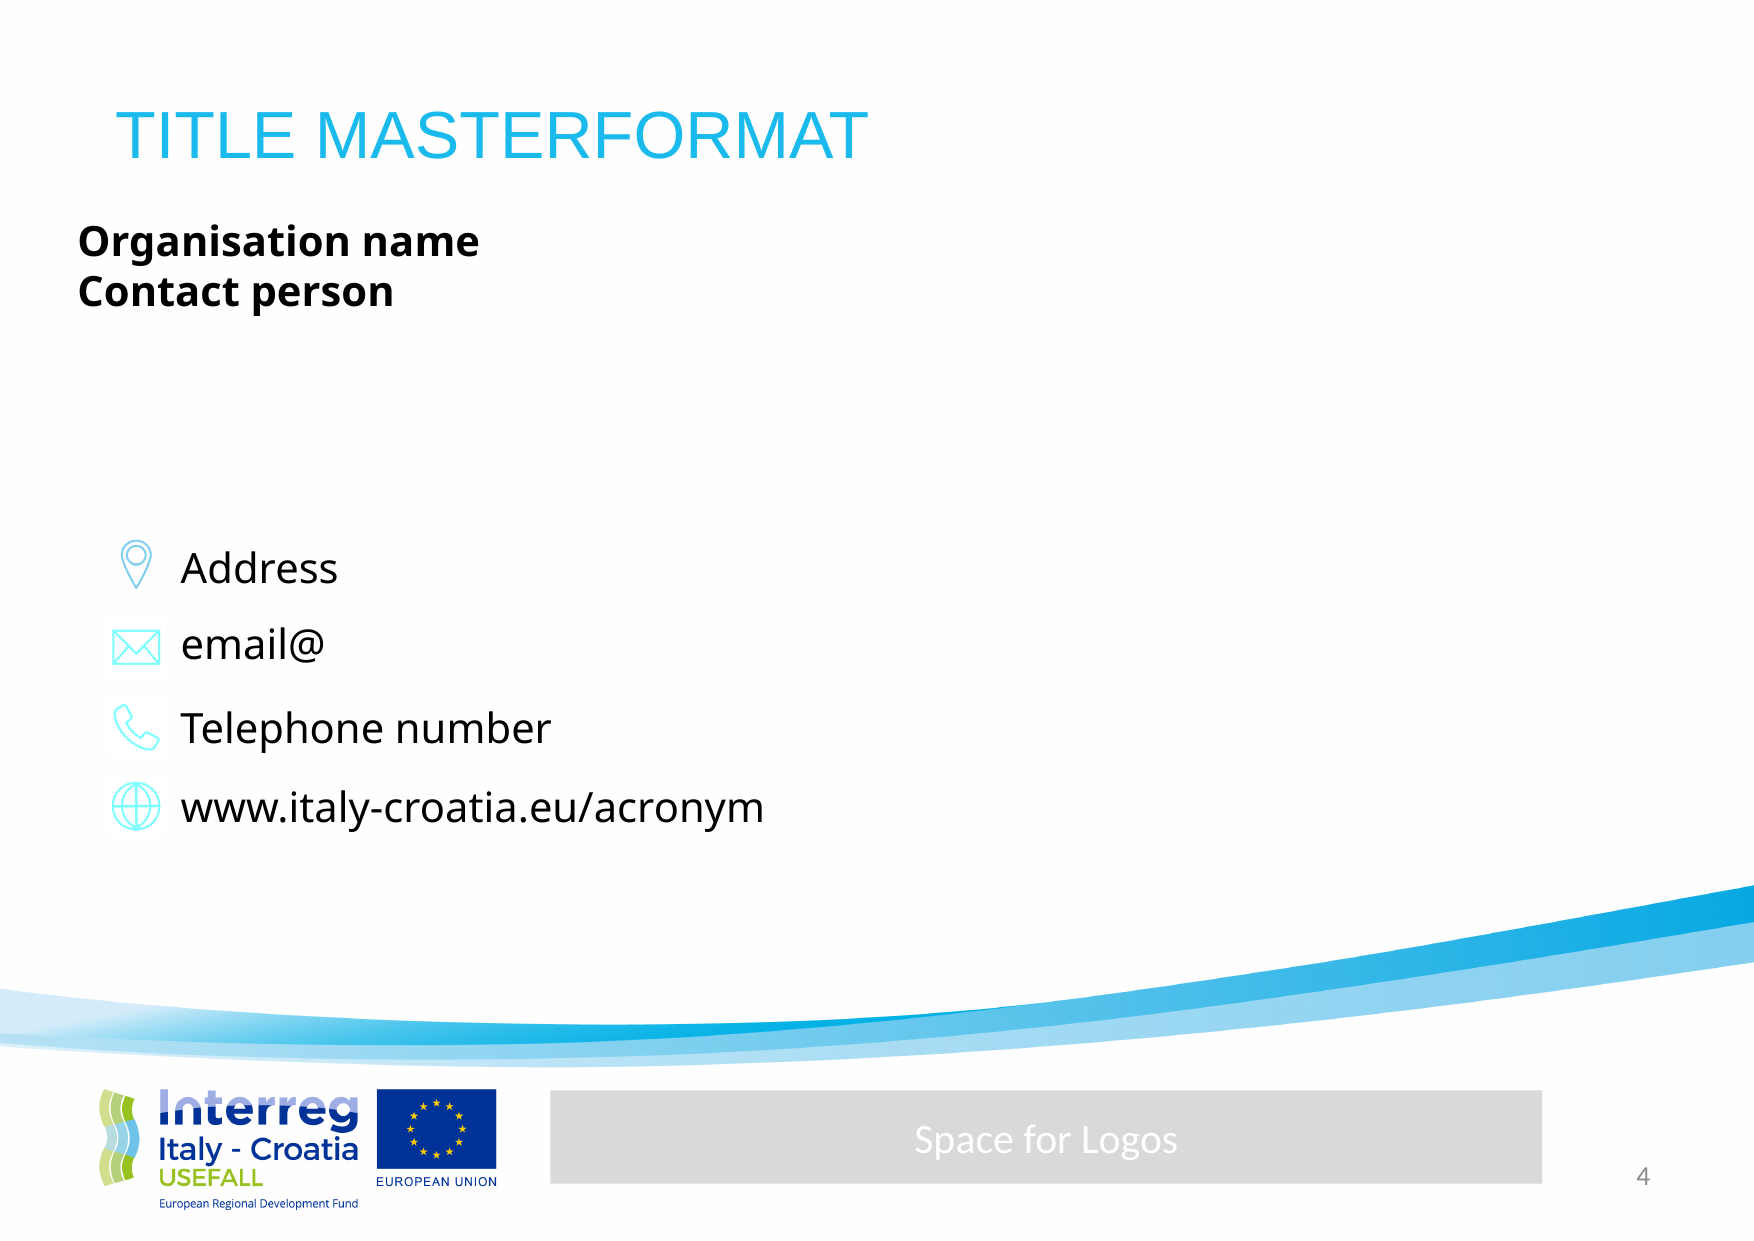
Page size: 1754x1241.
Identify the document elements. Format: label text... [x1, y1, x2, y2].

text_box Address [165, 534, 1194, 600]
picture [0, 0, 1754, 1241]
text_box email@ [165, 610, 1194, 676]
text_box Telephone number [165, 694, 1194, 760]
text_box Space for Logos [549, 1089, 1543, 1185]
text_box TITLE MASTERFORMAT [97, 83, 1656, 181]
text_box Organisation name Contact person [62, 206, 496, 322]
text_box www.italy-croatia.eu/acronym [165, 772, 1194, 838]
slide_number 4 [1607, 1141, 1666, 1208]
